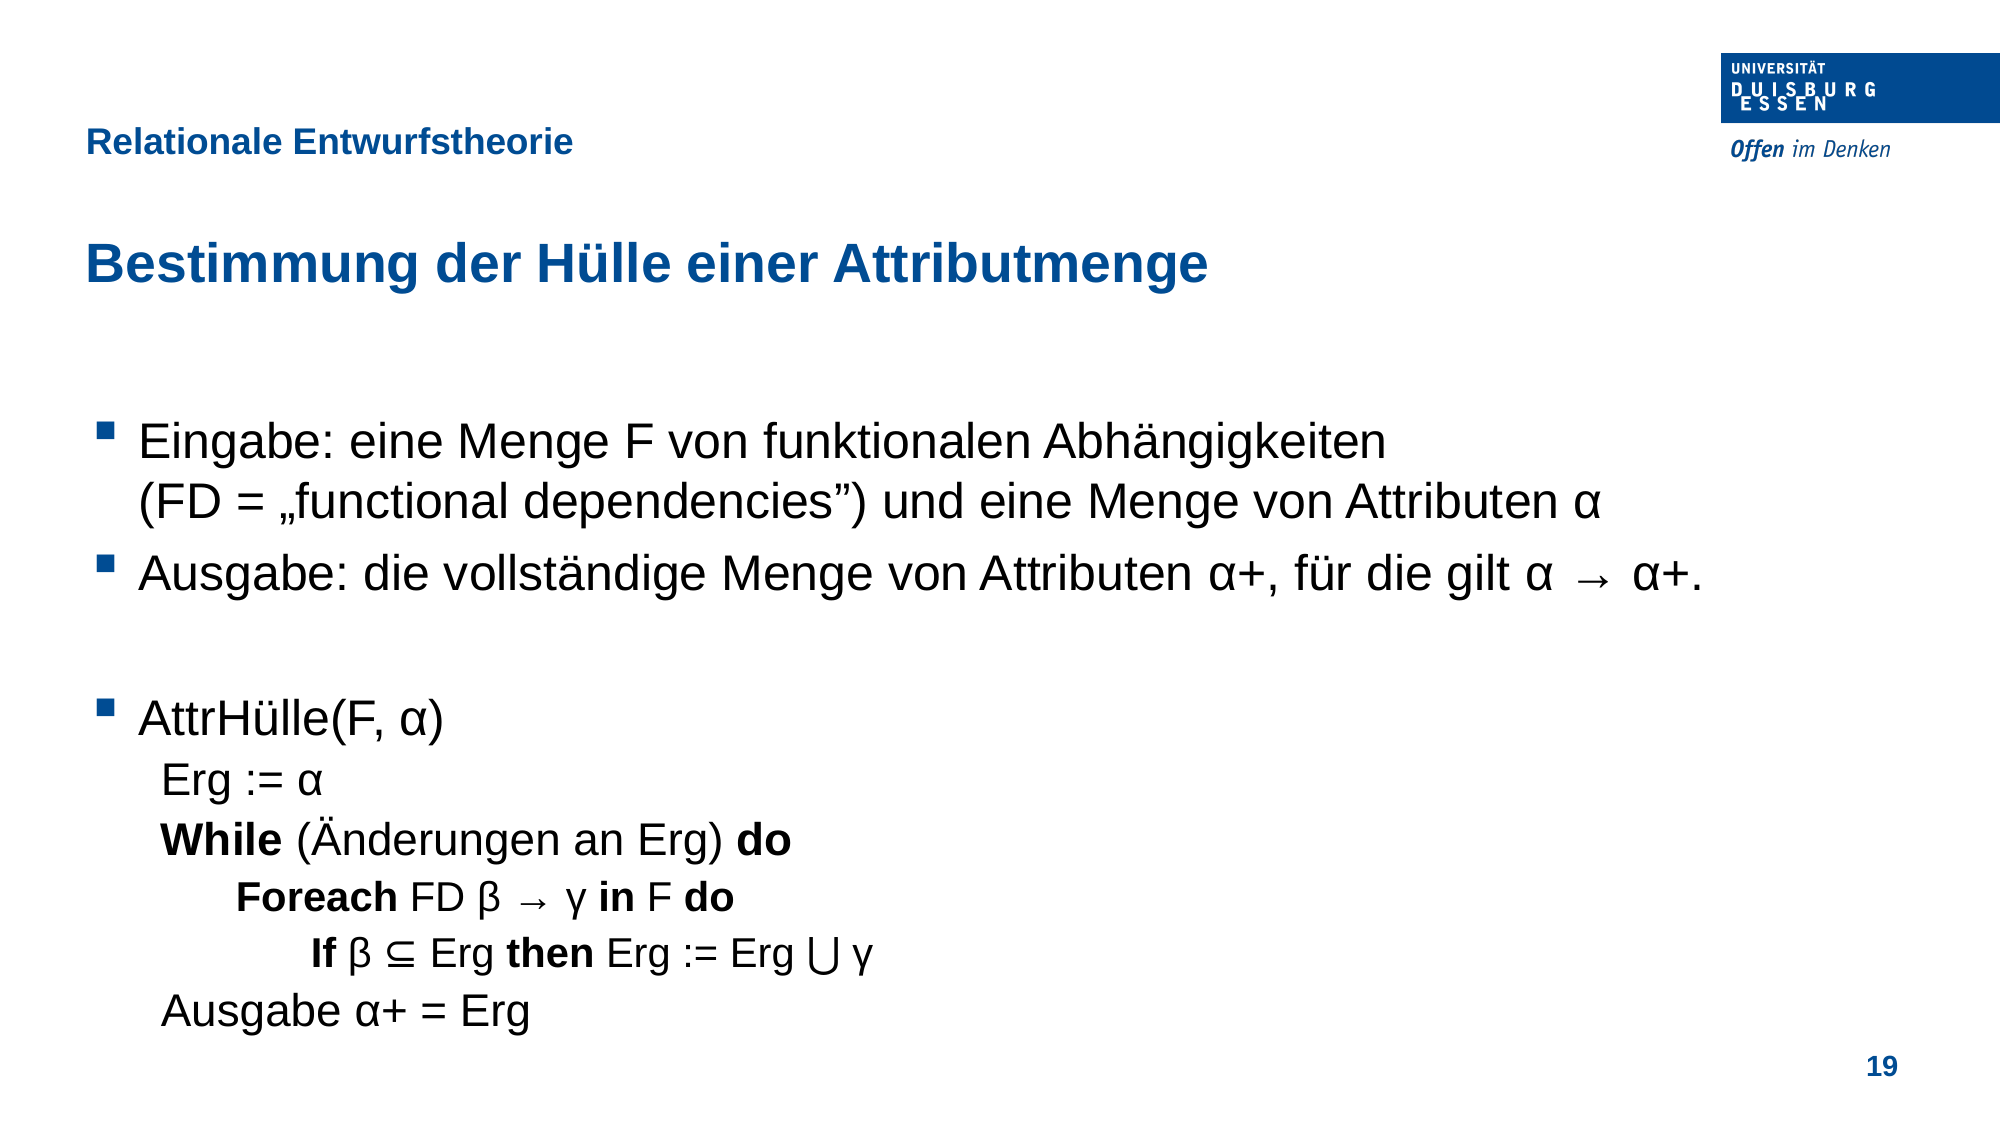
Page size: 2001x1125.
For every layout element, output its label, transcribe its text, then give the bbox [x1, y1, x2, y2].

slide_number 19 [1677, 1039, 1914, 1081]
list Eingabe: eine Menge F von funktionalen Abhängigkeiten (FD = „functional dependencies”) und eine Menge von Attributen α Ausgabe: die vollständige Menge von Attributen α+, für die gilt α → α+. AttrHülle(F, α) Erg := α While (Änderungen an Erg) do Foreach FD β → γ in F do If β ⊆ Erg then Erg := Erg ⋃ γ Ausgabe α+ = Erg [85, 400, 1870, 1065]
picture [1721, 53, 2000, 162]
list Bestimmung der Hülle einer Attributmenge [85, 227, 1825, 303]
list Relationale Entwurfstheorie [85, 122, 1694, 163]
